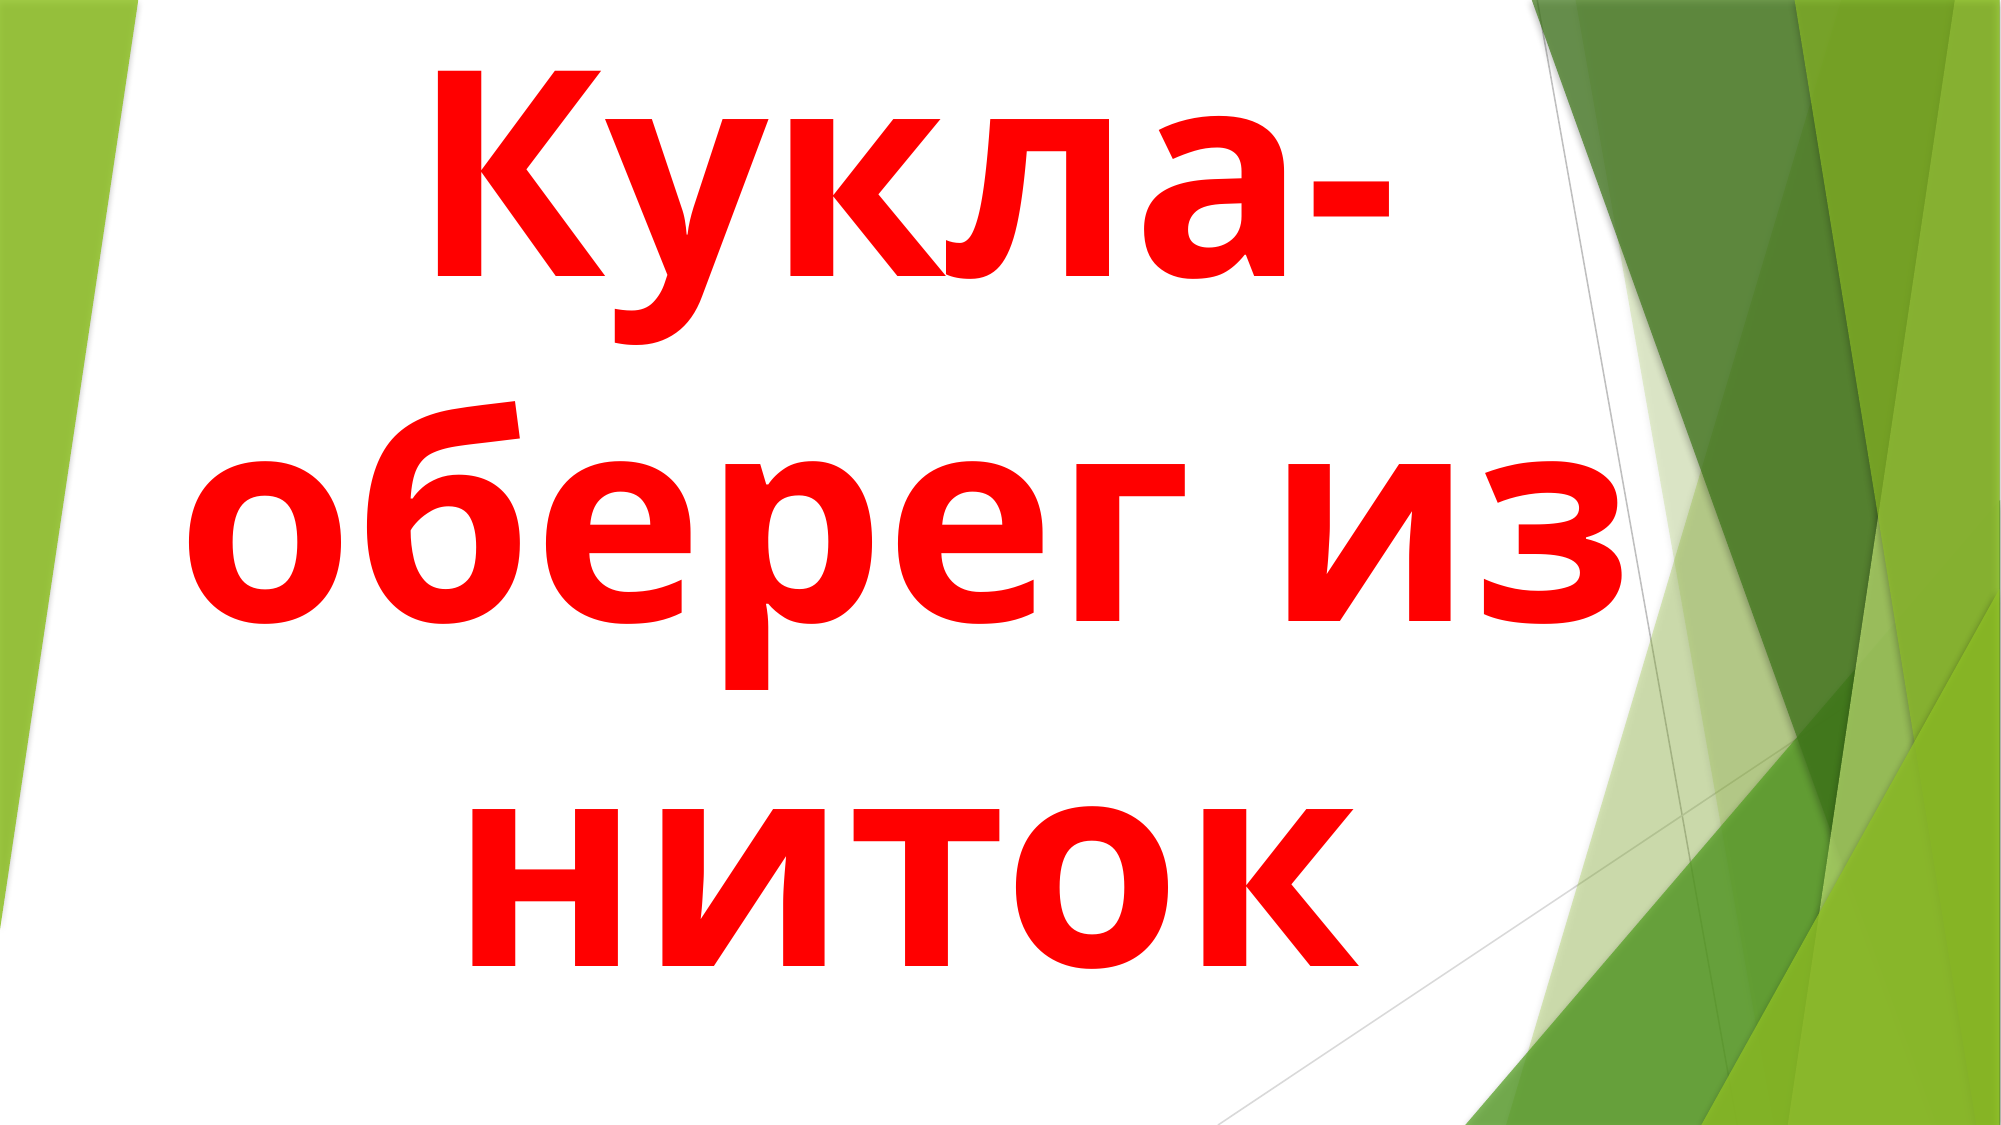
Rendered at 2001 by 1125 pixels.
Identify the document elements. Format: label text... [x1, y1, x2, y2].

title Кукла-оберег из ниток [97, 0, 1714, 1032]
